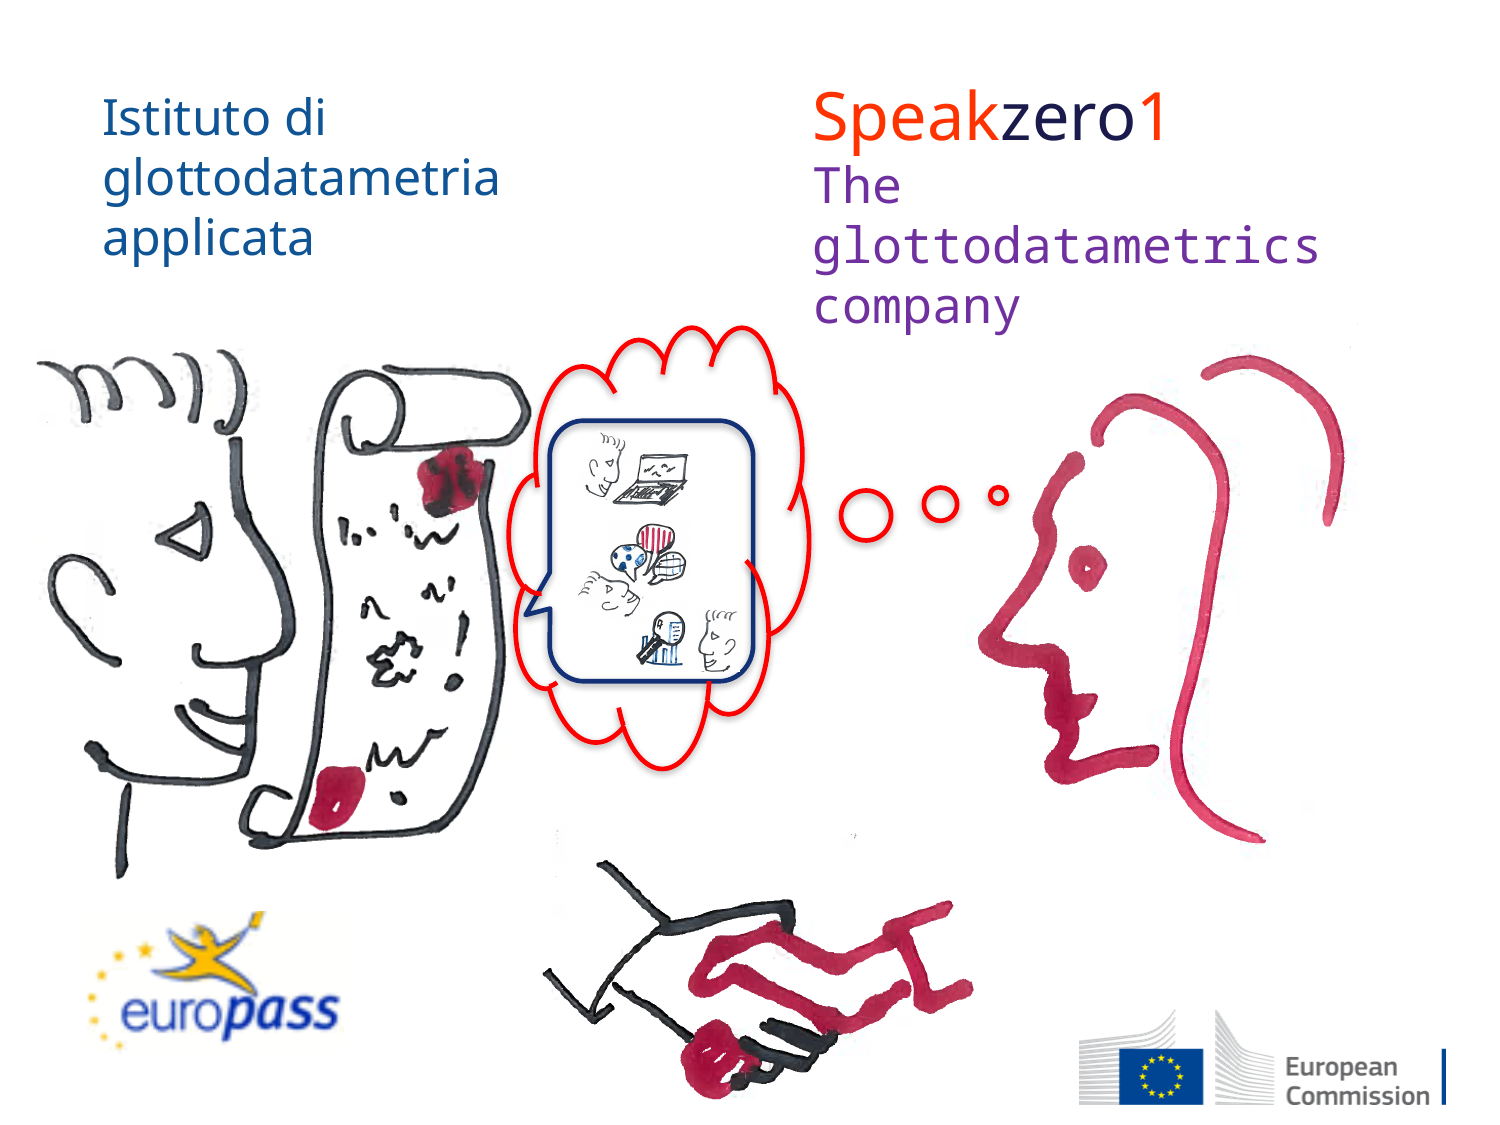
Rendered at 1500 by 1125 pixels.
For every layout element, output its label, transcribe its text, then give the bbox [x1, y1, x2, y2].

picture [1078, 1008, 1447, 1106]
text_box Speakzero1 The glottodatametrics company [797, 66, 1436, 341]
text_box [561, 326, 810, 770]
picture [6, 312, 1358, 1100]
text_box [840, 489, 892, 542]
text_box Istituto di glottodatametria applicata [87, 78, 691, 273]
text_box [923, 486, 957, 522]
picture [87, 911, 344, 1054]
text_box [525, 420, 754, 682]
